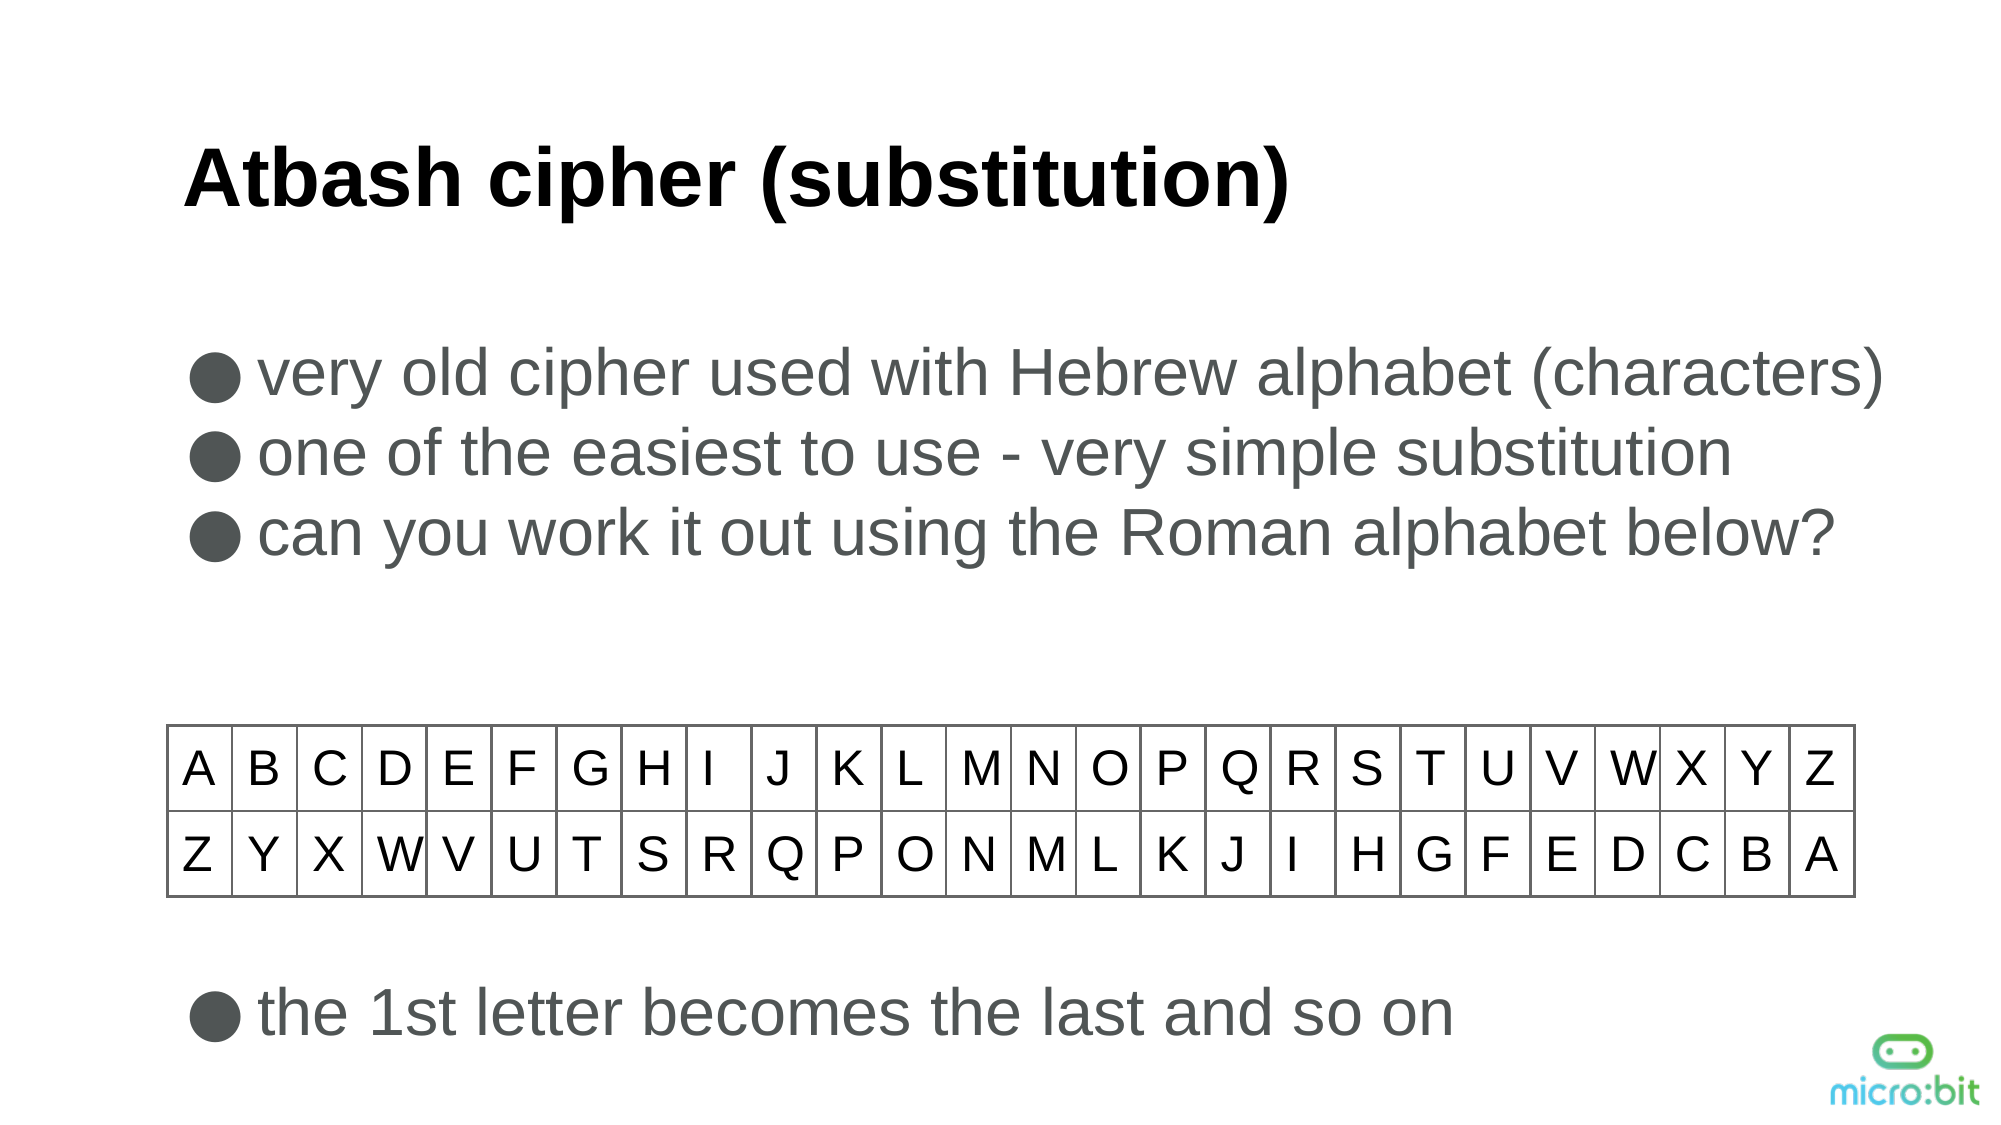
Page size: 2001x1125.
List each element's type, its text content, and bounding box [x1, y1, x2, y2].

table_cell W [363, 812, 425, 895]
text_box Atbash cipher (substitution) very old cipher used with Hebrew alphabet (characters) one of the easiest to use - very simple substitution can you work it out using the Roman alphabet below? the 1st letter becomes the last and so on [167, 29, 1919, 853]
table_header C [298, 727, 361, 810]
table_header G [558, 727, 620, 810]
table_cell S [623, 812, 685, 895]
table_header P [1142, 727, 1204, 810]
table_cell T [558, 812, 620, 895]
table_header Y [1726, 727, 1788, 810]
table_header V [1532, 727, 1594, 810]
table_cell K [1142, 812, 1204, 895]
table_header I [688, 727, 750, 810]
table_cell U [493, 812, 555, 895]
table_header K [818, 727, 880, 810]
table_cell F [1467, 812, 1529, 895]
table_header X [1661, 727, 1724, 810]
table_header D [363, 727, 425, 810]
table_cell V [428, 812, 490, 895]
table_header M [947, 727, 1010, 810]
table_header F [493, 727, 555, 810]
table_header E [428, 727, 490, 810]
table_cell L [1077, 812, 1139, 895]
table_header N [1012, 727, 1075, 810]
table_header S [1337, 727, 1399, 810]
table_cell A [1791, 812, 1853, 895]
table_cell Y [233, 812, 296, 895]
table_cell H [1337, 812, 1399, 895]
table_header A [169, 727, 231, 810]
table_cell P [818, 812, 880, 895]
picture [1830, 1029, 1980, 1106]
table_cell C [1661, 812, 1724, 895]
table_header W [1596, 727, 1659, 810]
table_cell D [1596, 812, 1659, 895]
table_header B [233, 727, 296, 810]
table_header R [1272, 727, 1334, 810]
table_cell Z [169, 812, 231, 895]
table_cell X [298, 812, 361, 895]
table_cell N [947, 812, 1010, 895]
table_header Z [1791, 727, 1853, 810]
table_header T [1402, 727, 1464, 810]
table_cell I [1272, 812, 1334, 895]
table_cell E [1532, 812, 1594, 895]
table_cell B [1726, 812, 1788, 895]
table_cell R [688, 812, 750, 895]
table_header L [883, 727, 945, 810]
table_header O [1077, 727, 1139, 810]
table_cell G [1402, 812, 1464, 895]
table_cell O [883, 812, 945, 895]
table_header U [1467, 727, 1529, 810]
table_header H [623, 727, 685, 810]
table_cell M [1012, 812, 1075, 895]
table_header Q [1207, 727, 1269, 810]
table_header J [753, 727, 815, 810]
table_cell Q [753, 812, 815, 895]
table_cell J [1207, 812, 1269, 895]
